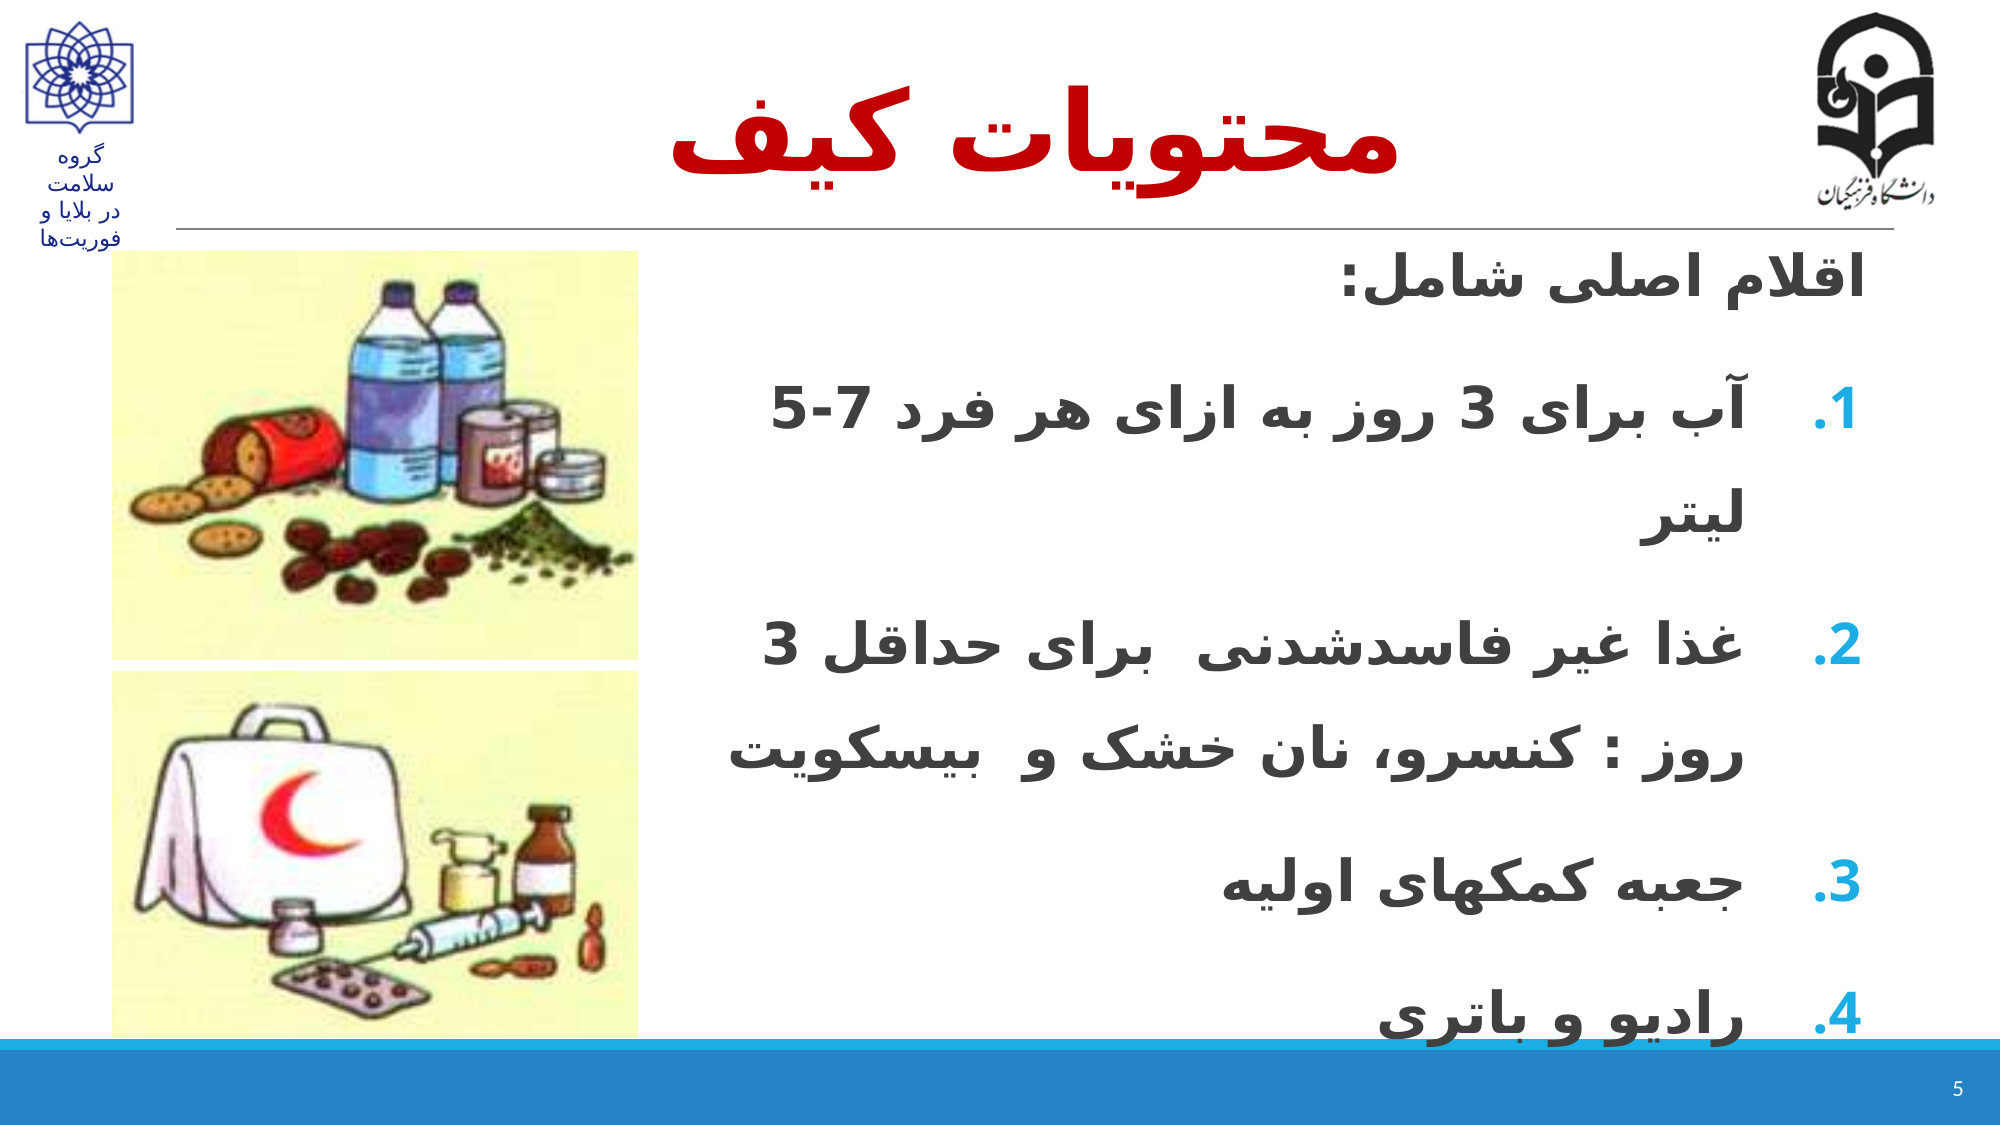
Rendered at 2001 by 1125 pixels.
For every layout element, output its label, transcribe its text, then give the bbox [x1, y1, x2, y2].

picture [112, 671, 638, 1038]
picture [1771, 8, 1980, 217]
picture [112, 251, 638, 661]
picture [21, 18, 140, 137]
title محتویات کیف [177, 47, 1768, 227]
slide_number 5 [1910, 1054, 1980, 1120]
list اقلام اصلی شامل: آب برای 3 روز به ازای هر فرد 7-5 لیتر غذا غیر فاسدشدنی برای حداقل 3 روز : کنسرو، نان خشک و بیسکویت جعبه کمکهای اولیه رادیو و باتری [719, 196, 1898, 1062]
